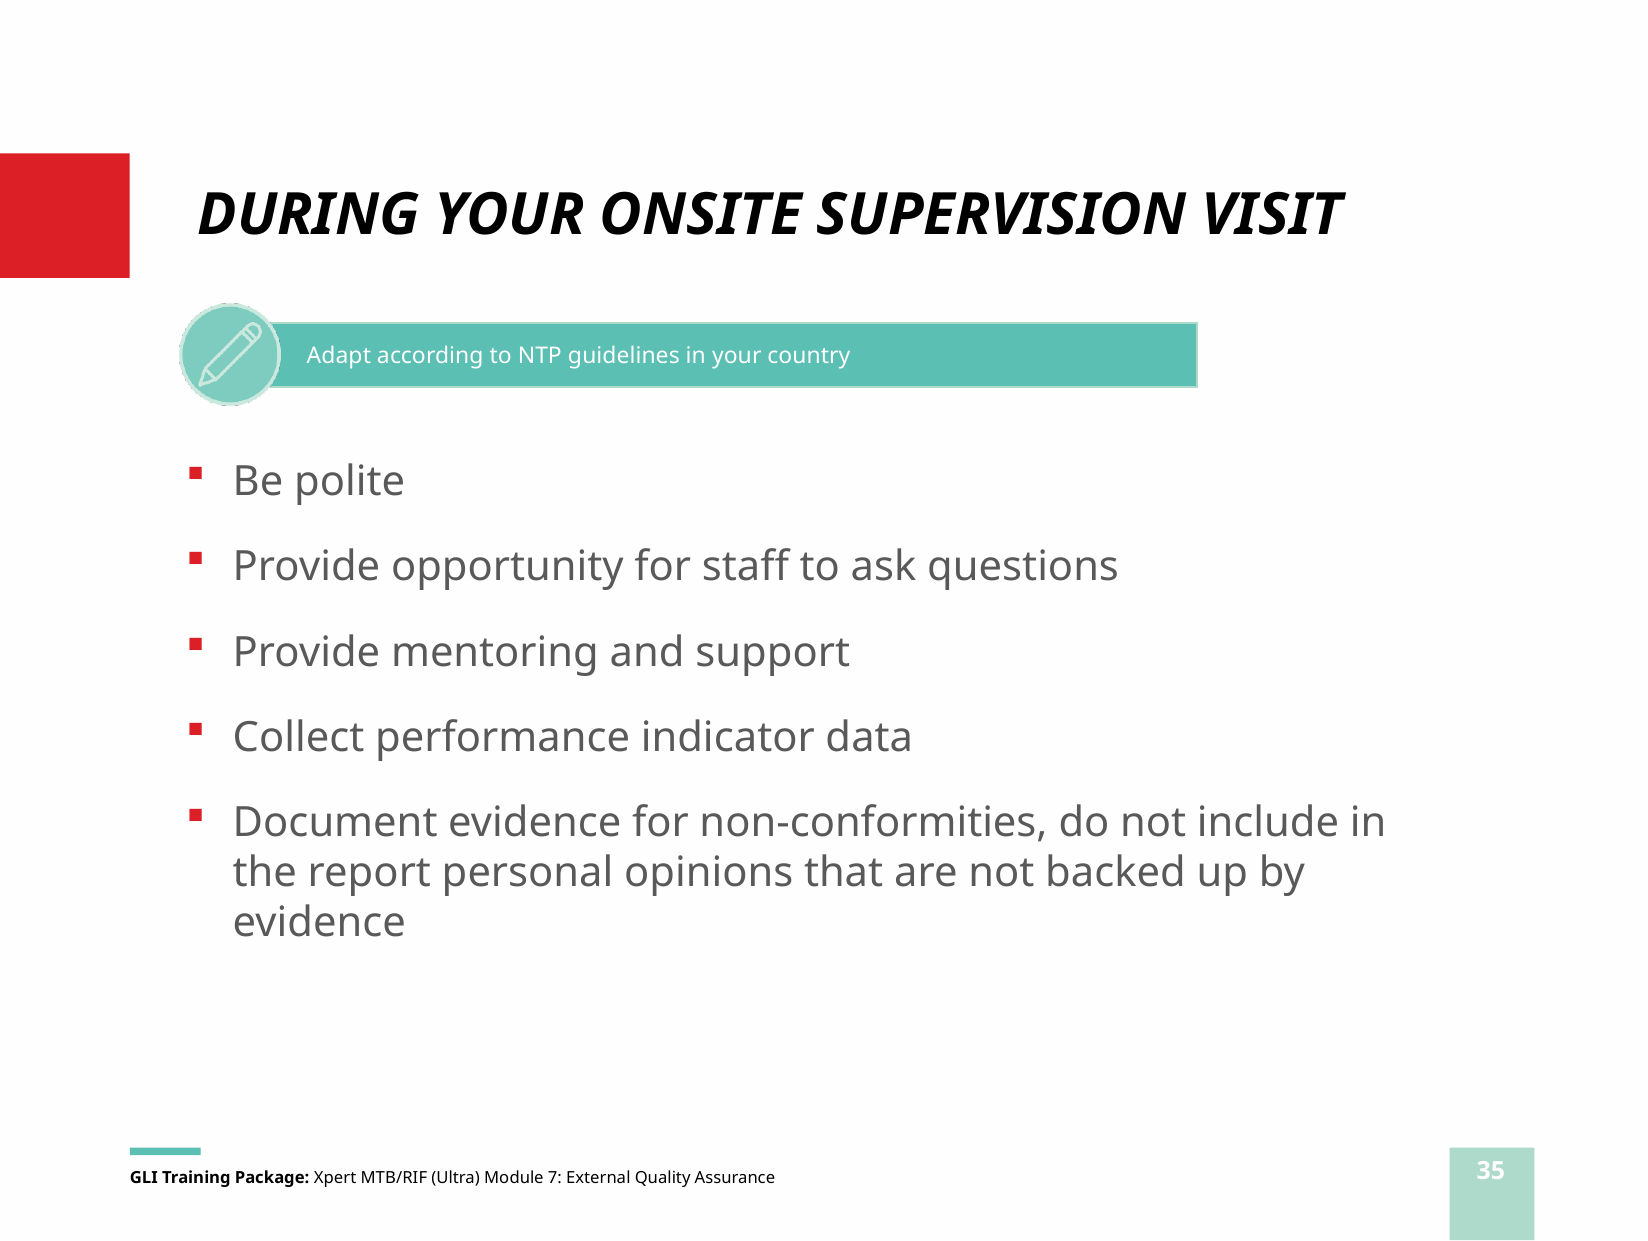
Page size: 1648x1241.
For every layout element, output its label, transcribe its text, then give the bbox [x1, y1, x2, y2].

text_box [173, 297, 1308, 409]
title DURING YOUR ONSITE SUPERVISION VISIT [197, 153, 1450, 278]
list Be polite Provide opportunity for staff to ask questions Provide mentoring and support Collect performance indicator data Document evidence for non-conformities, do not include in the report personal opinions that are not backed up by evidence [185, 453, 1450, 1147]
